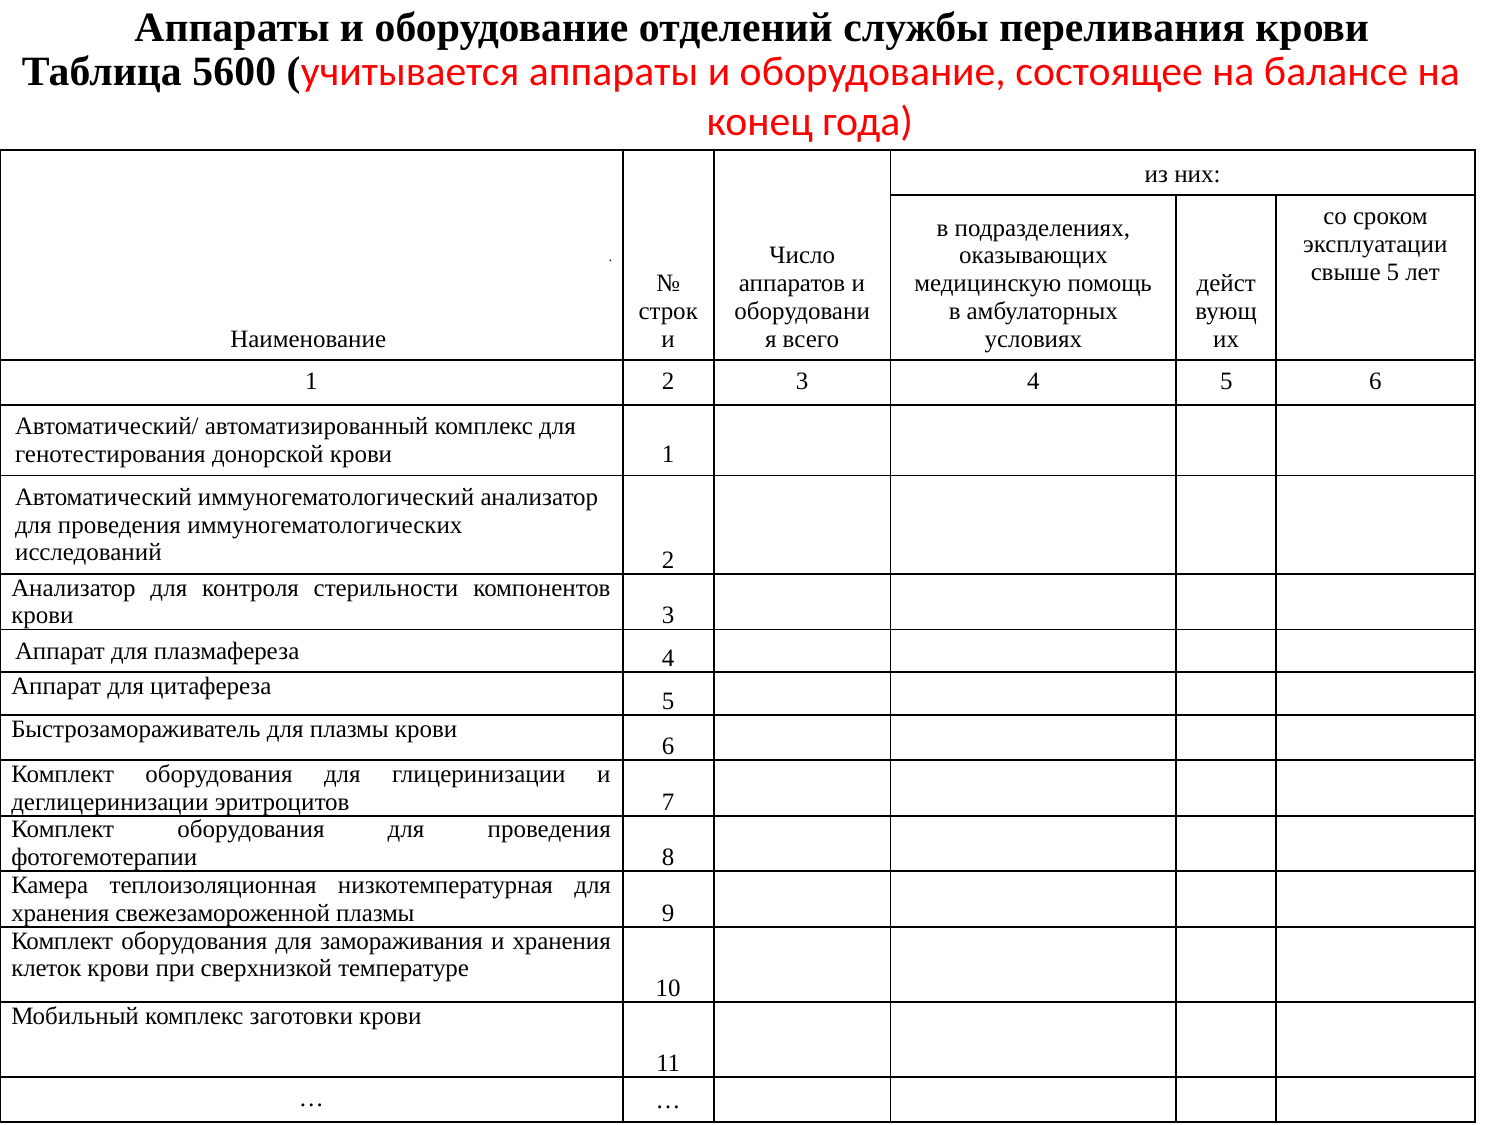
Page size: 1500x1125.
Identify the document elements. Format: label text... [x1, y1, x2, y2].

table_header № строки [624, 151, 713, 359]
table_cell [1277, 476, 1474, 573]
table_cell 2 [624, 476, 713, 573]
table_cell 9 [624, 872, 713, 926]
table_cell 5 [1177, 361, 1275, 404]
table_cell [1177, 673, 1275, 714]
table_cell [891, 1078, 1175, 1121]
table_cell [1177, 630, 1275, 671]
table_cell Анализатор для контроля стерильности компонентов крови [1, 575, 622, 629]
table_cell [1277, 630, 1474, 671]
table_cell [891, 406, 1175, 475]
table_cell 11 [624, 1003, 713, 1076]
table_cell [715, 872, 890, 926]
table_cell [1277, 761, 1474, 815]
table_cell [715, 817, 890, 870]
table_cell [1277, 1078, 1474, 1121]
table_cell Аппарат для цитафереза [1, 673, 622, 714]
table_cell [1177, 406, 1275, 475]
table_cell Комплект оборудования для проведения фотогемотерапии [1, 817, 622, 870]
table_cell [1177, 476, 1275, 573]
table_cell 4 [624, 630, 713, 671]
table_cell … [624, 1078, 713, 1121]
table_cell [1277, 673, 1474, 714]
table_cell 3 [624, 575, 713, 629]
table_cell 1 [1, 361, 622, 404]
table_cell Комплект оборудования для глицеринизации и деглицеринизации эритроцитов [1, 761, 622, 815]
table_cell 8 [624, 817, 713, 870]
table_cell … [1, 1078, 622, 1121]
table_cell Быстрозамораживатель для плазмы крови [1, 716, 622, 759]
table_cell [891, 476, 1175, 573]
table_cell [715, 1003, 890, 1076]
table_cell [1177, 1003, 1275, 1076]
table_cell [891, 630, 1175, 671]
table_cell [1277, 817, 1474, 870]
table_cell [715, 575, 890, 629]
table_cell со сроком эксплуатации свыше 5 лет [1277, 196, 1474, 359]
table_cell действующих [1177, 196, 1275, 359]
table_cell [891, 872, 1175, 926]
table_cell [1177, 716, 1275, 759]
table_cell [1277, 928, 1474, 1001]
table_cell [891, 817, 1175, 870]
table_cell [715, 1078, 890, 1121]
table_cell в подразделениях, оказывающих медицинскую помощь в амбулаторных условиях [891, 196, 1175, 359]
table_cell [1177, 1078, 1275, 1121]
table_cell 7 [624, 761, 713, 815]
table_cell [1177, 928, 1275, 1001]
table_cell [715, 476, 890, 573]
table_cell [1277, 716, 1474, 759]
table_cell [891, 575, 1175, 629]
table_cell [715, 716, 890, 759]
table_cell Аппарат для плазмафереза [1, 630, 622, 671]
table_cell 10 [624, 928, 713, 1001]
table_cell [715, 928, 890, 1001]
table_cell [891, 673, 1175, 714]
table_cell [891, 928, 1175, 1001]
table_cell [715, 630, 890, 671]
table_cell [1177, 761, 1275, 815]
table_cell [1277, 575, 1474, 629]
table_cell Автоматический/ автоматизированный комплекс для генотестирования донорской крови [1, 406, 622, 475]
table_cell [715, 673, 890, 714]
table_cell [715, 406, 890, 475]
table_cell [1277, 872, 1474, 926]
table_header Наименование [1, 151, 622, 359]
table_cell [891, 761, 1175, 815]
table_cell Мобильный комплекс заготовки крови [1, 1003, 622, 1076]
table_cell [1277, 406, 1474, 475]
table_cell [891, 716, 1175, 759]
table_cell [1277, 1003, 1474, 1076]
table_cell 6 [624, 716, 713, 759]
table_cell [891, 1003, 1175, 1076]
table_cell Камера теплоизоляционная низкотемпературная для хранения свежезамороженной плазмы [1, 872, 622, 926]
table_cell 5 [624, 673, 713, 714]
table_cell Автоматический иммуногематологический анализатор для проведения иммуногематологических исследований [1, 476, 622, 573]
table_cell [1177, 872, 1275, 926]
title Таблица 5600 (учитывается аппараты и оборудование, состоящее на балансе на конец года) [0, 87, 1483, 151]
table_header Число аппаратов и оборудования всего [715, 151, 890, 359]
table_header из них: [891, 151, 1474, 194]
table_cell 3 [715, 361, 890, 404]
table_cell [715, 761, 890, 815]
table_cell [1177, 817, 1275, 870]
table_cell 6 [1277, 361, 1474, 404]
table_cell 4 [891, 361, 1175, 404]
text_box Аппараты и оборудование отделений службы переливания крови [41, 0, 1463, 55]
table_cell Комплект оборудования для замораживания и хранения клеток крови при сверхнизкой температуре [1, 928, 622, 1001]
table_cell 2 [624, 361, 713, 404]
table_cell 1 [624, 406, 713, 475]
table_cell [1177, 575, 1275, 629]
